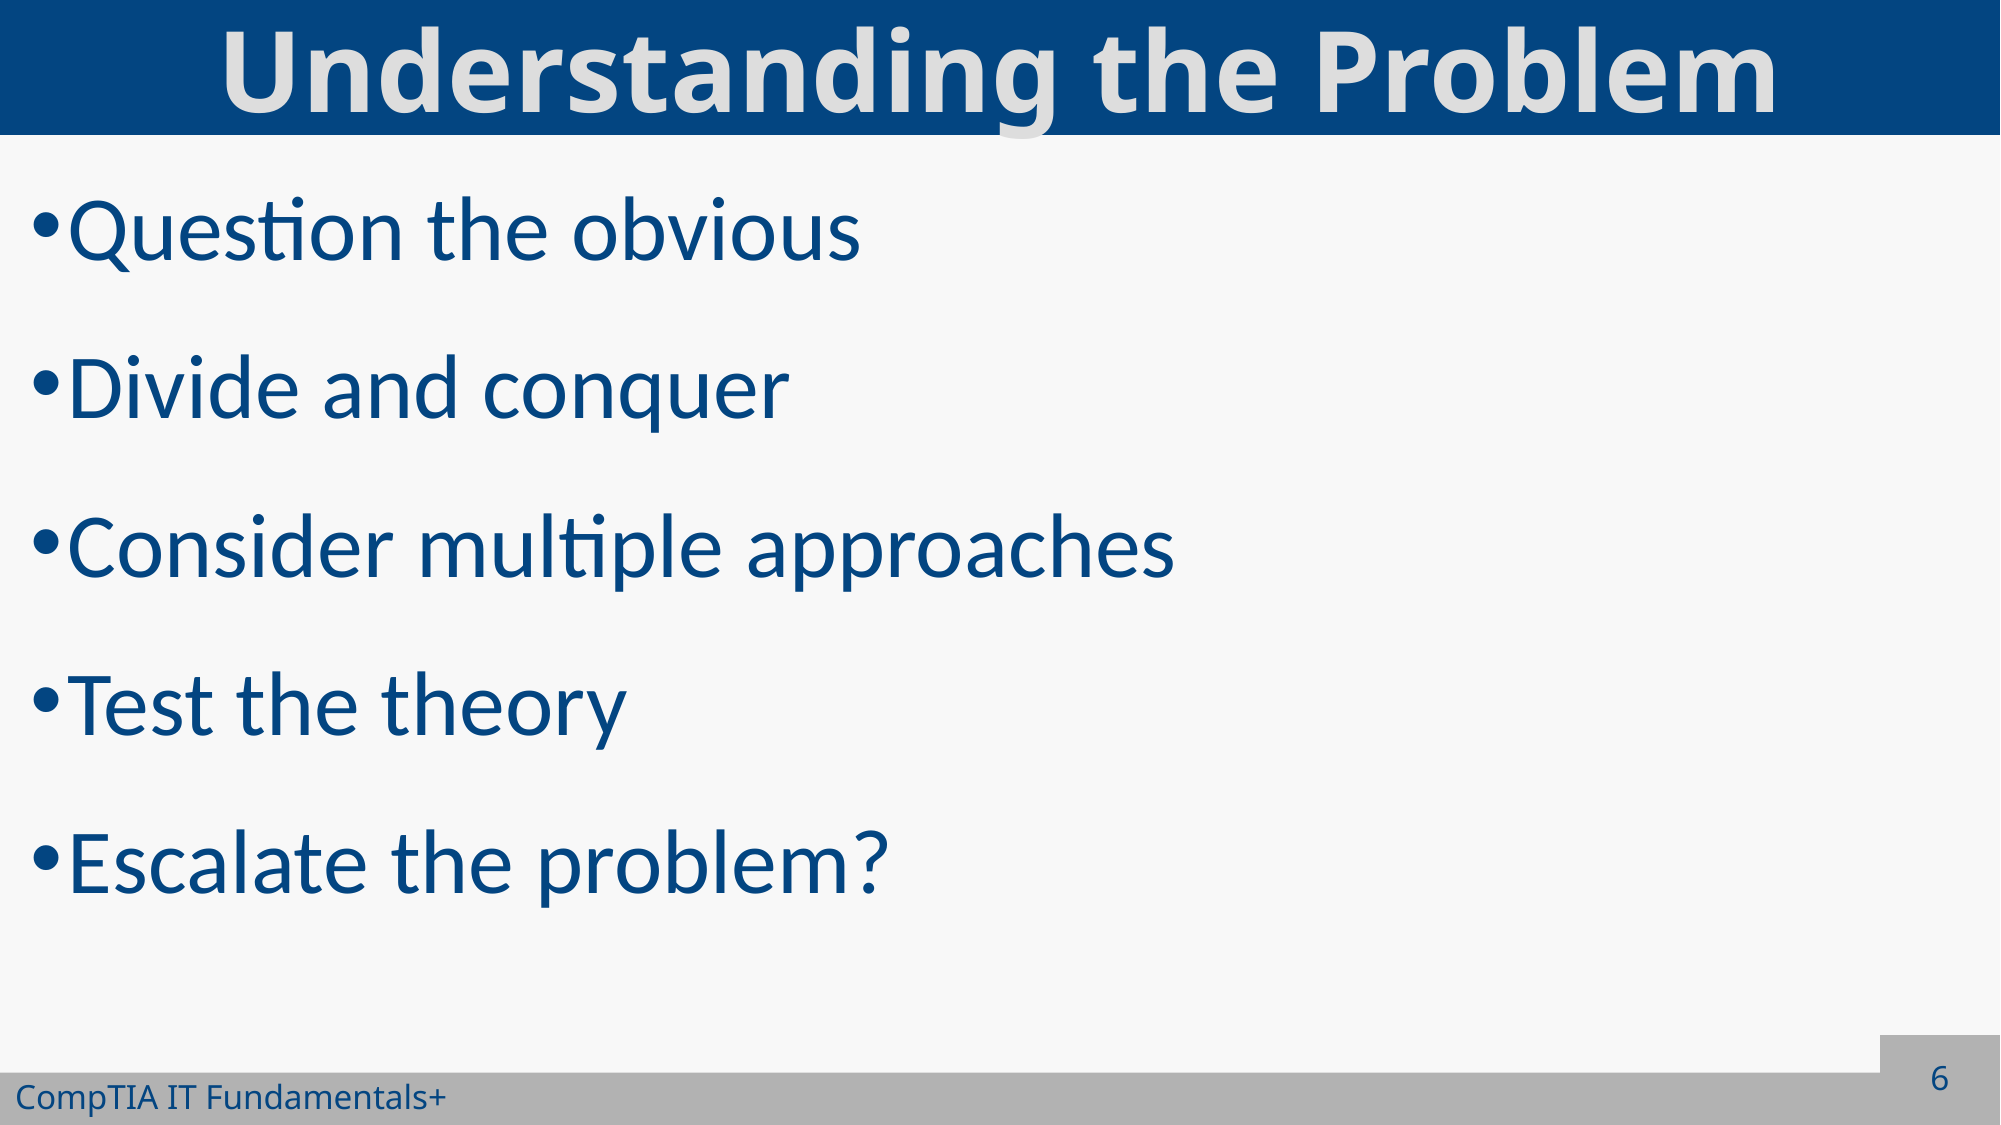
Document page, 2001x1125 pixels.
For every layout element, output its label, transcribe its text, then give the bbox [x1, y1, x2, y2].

slide_number 6 [1880, 1035, 2000, 1125]
list Question the obvious Divide and conquer Consider multiple approaches Test the theory Escalate the problem? [15, 149, 1980, 1065]
title Understanding the Problem [0, 0, 2000, 135]
footer CompTIA IT Fundamentals+ [0, 1072, 1880, 1125]
